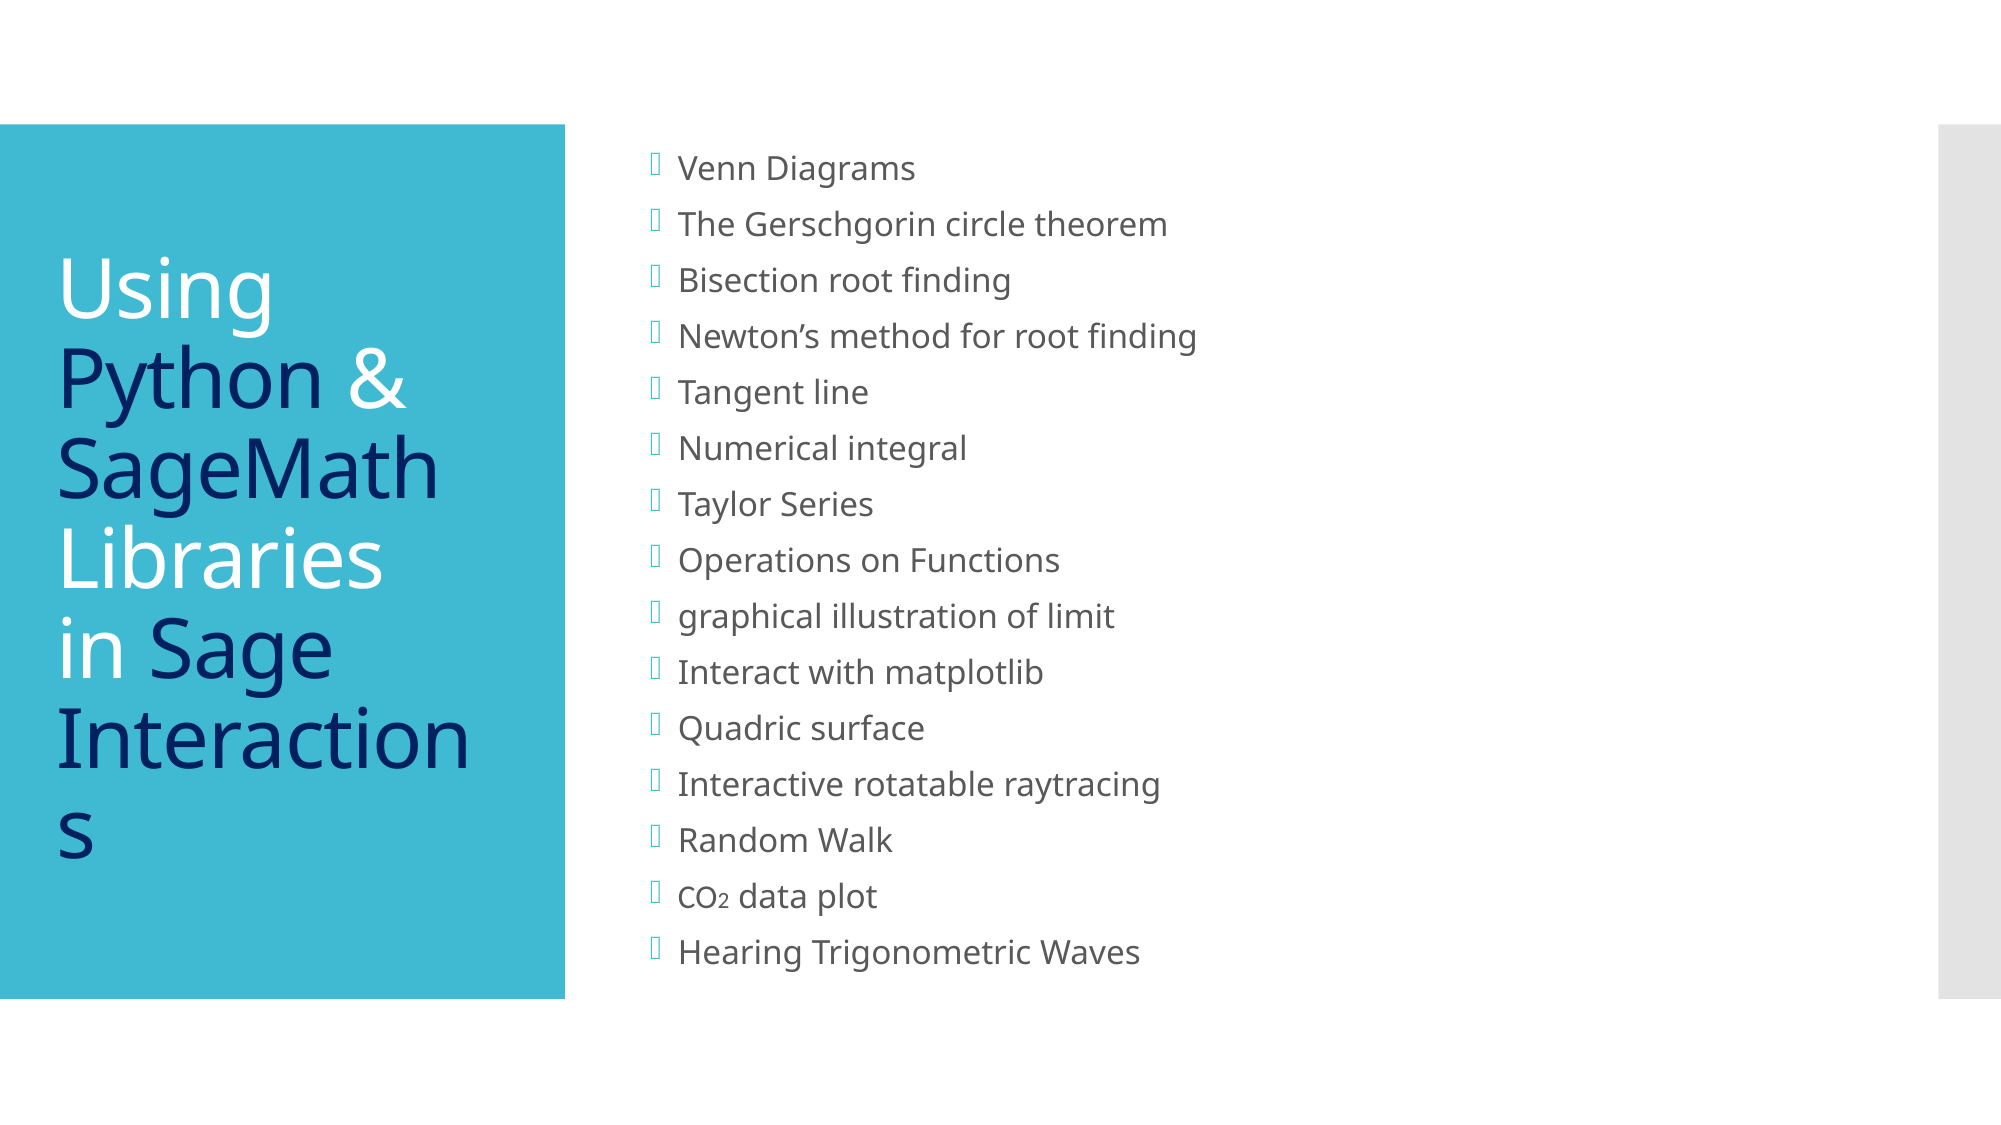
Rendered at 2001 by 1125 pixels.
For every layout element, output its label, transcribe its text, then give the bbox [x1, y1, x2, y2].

list Venn Diagrams The Gerschgorin circle theorem Bisection root finding Newton’s method for root finding Tangent line Numerical integral Taylor Series Operations on Functions graphical illustration of limit Interact with matplotlib Quadric surface Interactive rotatable raytracing Random Walk CO2 data plot Hearing Trigonometric Waves [634, 141, 1835, 982]
title Using Python & SageMath Libraries in Sage Interactions [41, 184, 525, 940]
